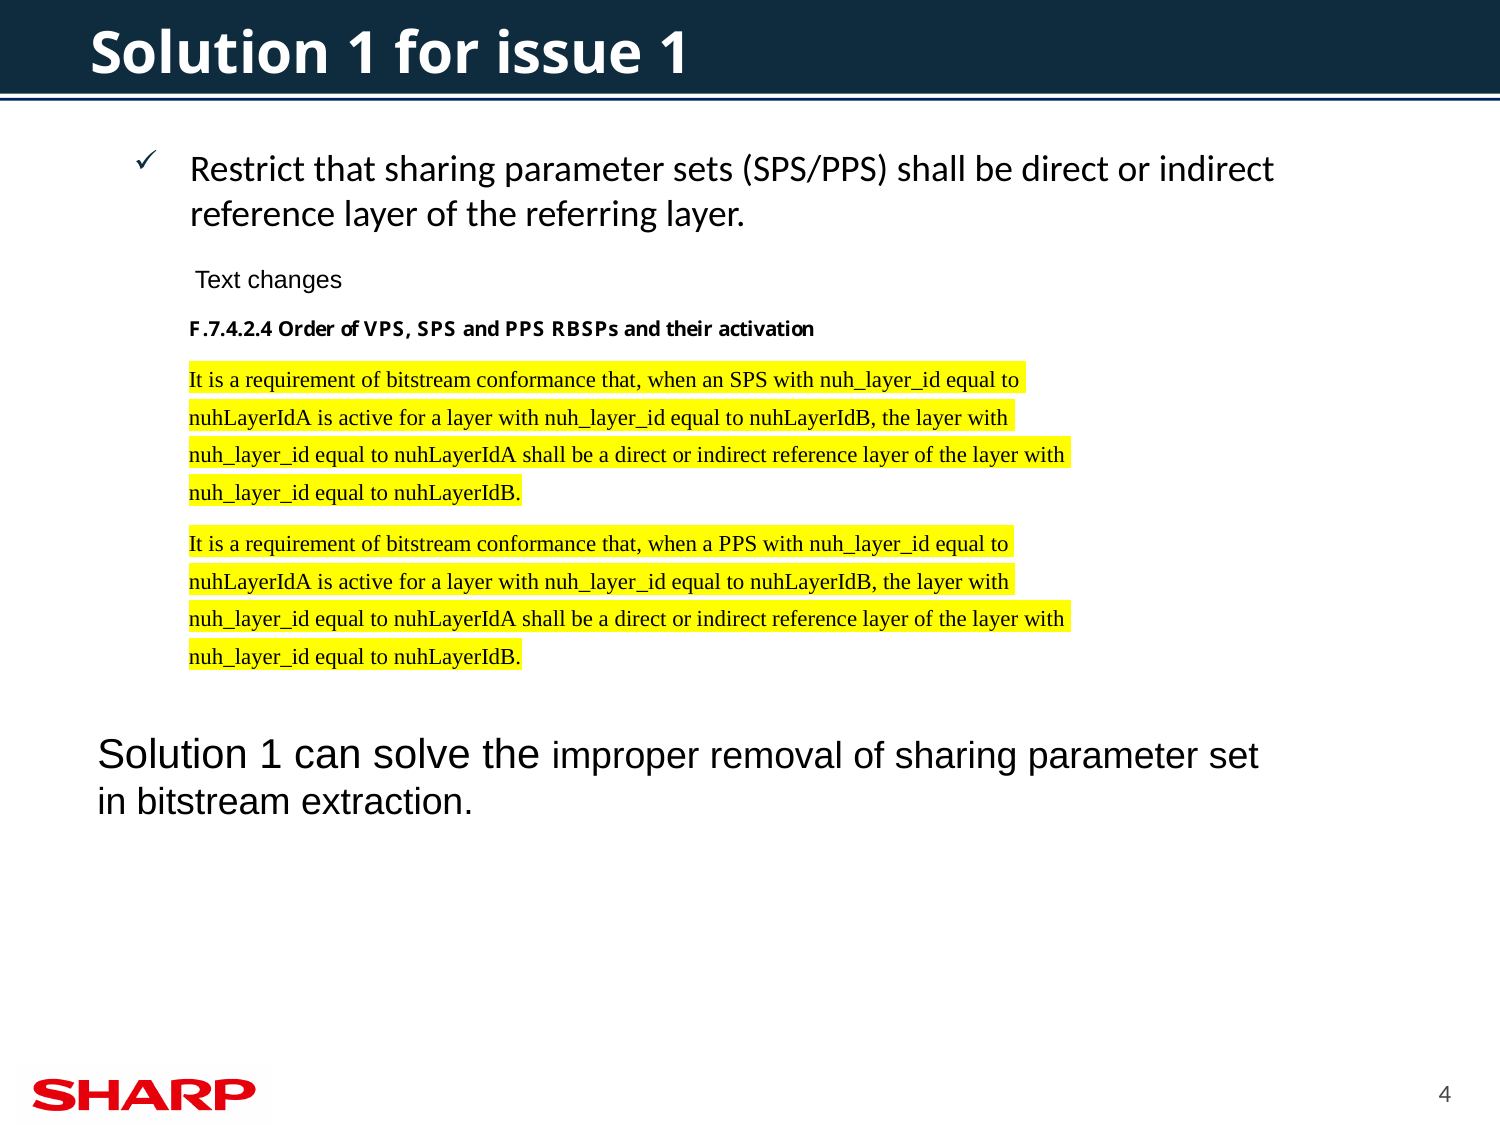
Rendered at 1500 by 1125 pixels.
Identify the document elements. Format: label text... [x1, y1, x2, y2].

text_box Solution 1 can solve the improper removal of sharing parameter set in bitstream extraction. [91, 720, 1500, 878]
list Restrict that sharing parameter sets (SPS/PPS) shall be direct or indirect reference layer of the referring layer. [74, 128, 1426, 1051]
picture [188, 290, 1130, 676]
title Solution 1 for issue 1 [74, 15, 1426, 85]
slide_number 4 [1345, 1062, 1467, 1108]
picture [17, 1064, 271, 1125]
text_box Text changes [188, 257, 349, 290]
